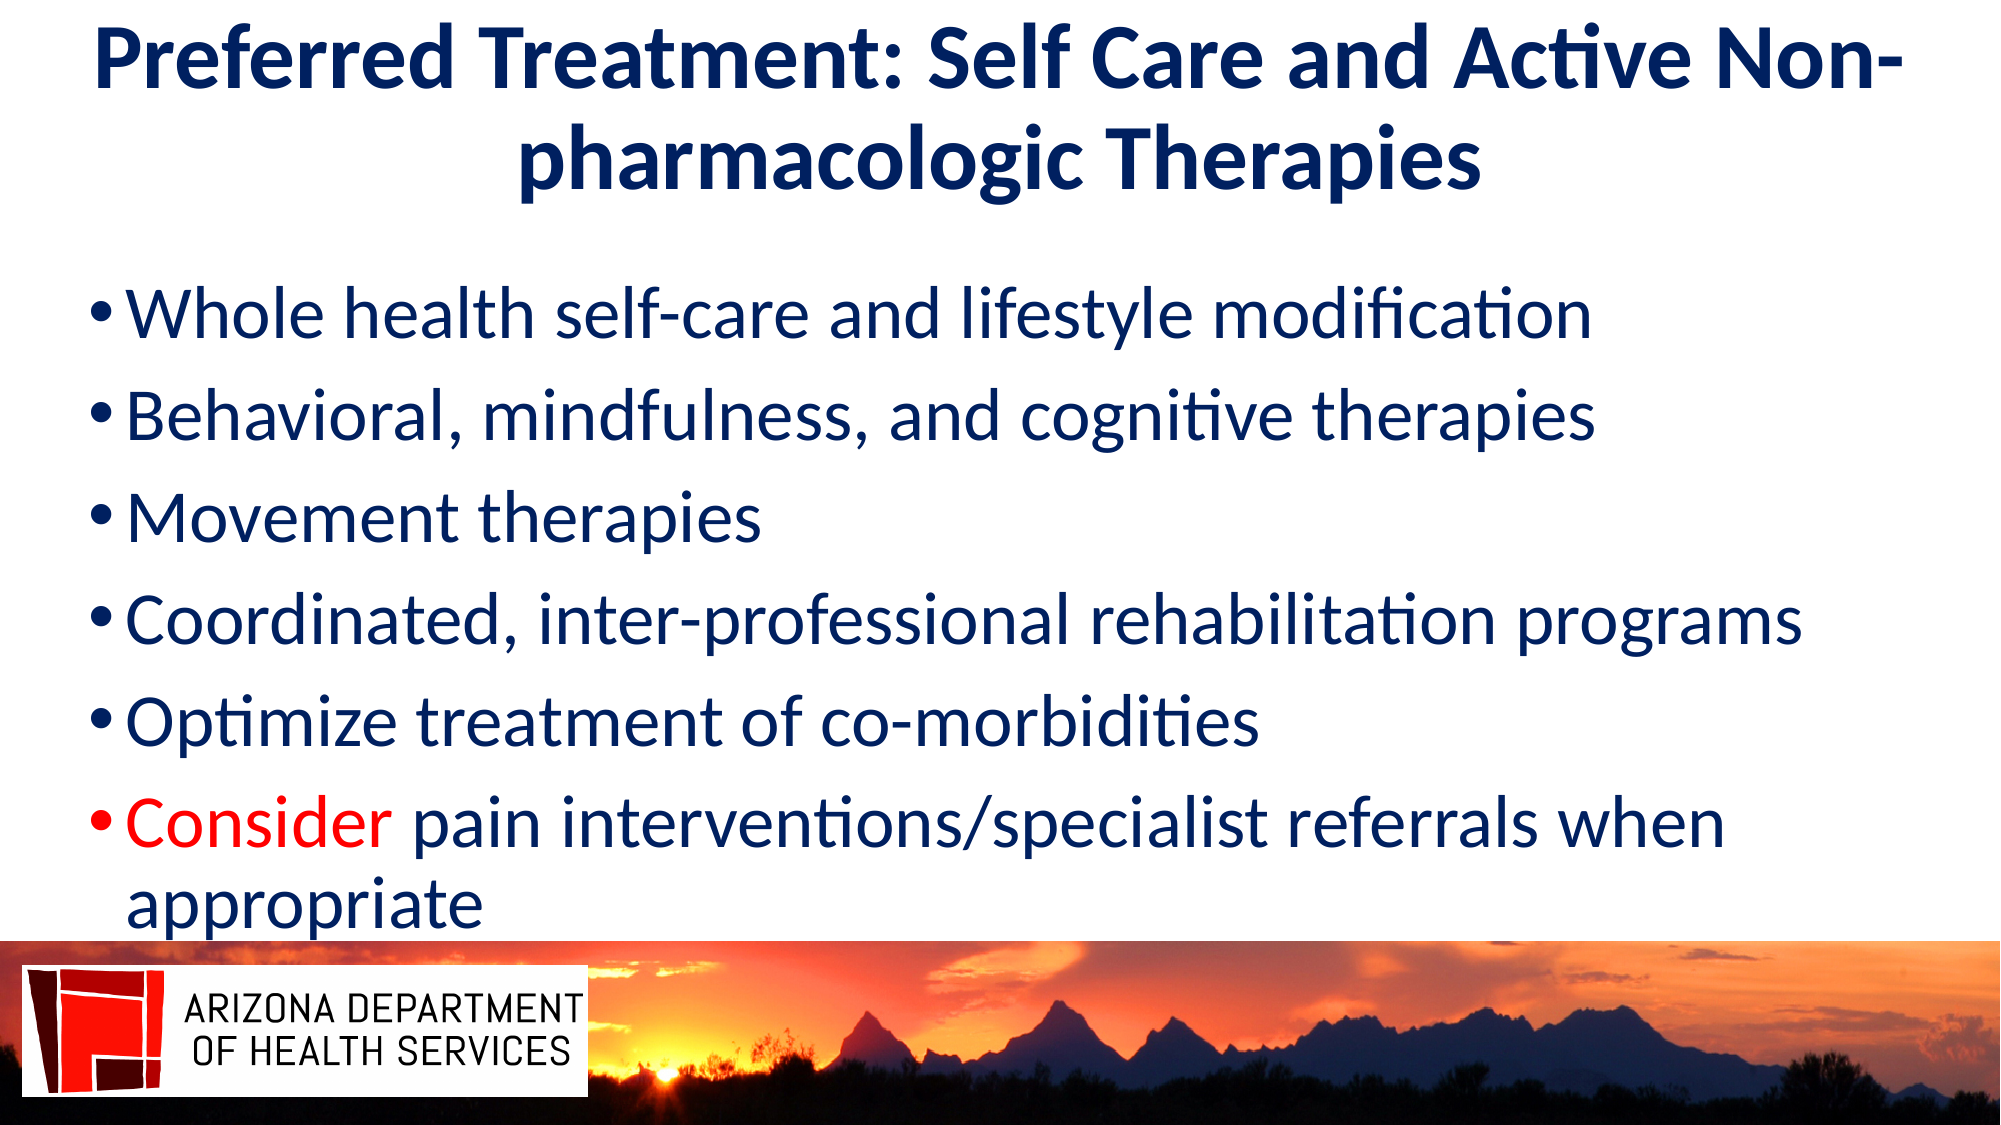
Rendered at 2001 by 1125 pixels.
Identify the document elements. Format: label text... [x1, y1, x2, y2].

title Preferred Treatment: Self Care and Active Non-pharmacologic Therapies [0, 0, 2000, 218]
picture [0, 941, 2000, 1125]
list Whole health self-care and lifestyle modification Behavioral, mindfulness, and cognitive therapies Movement therapies Coordinated, inter-professional rehabilitation programs Optimize treatment of co-morbidities Consider pain interventions/specialist referrals when appropriate [73, 266, 1949, 1087]
